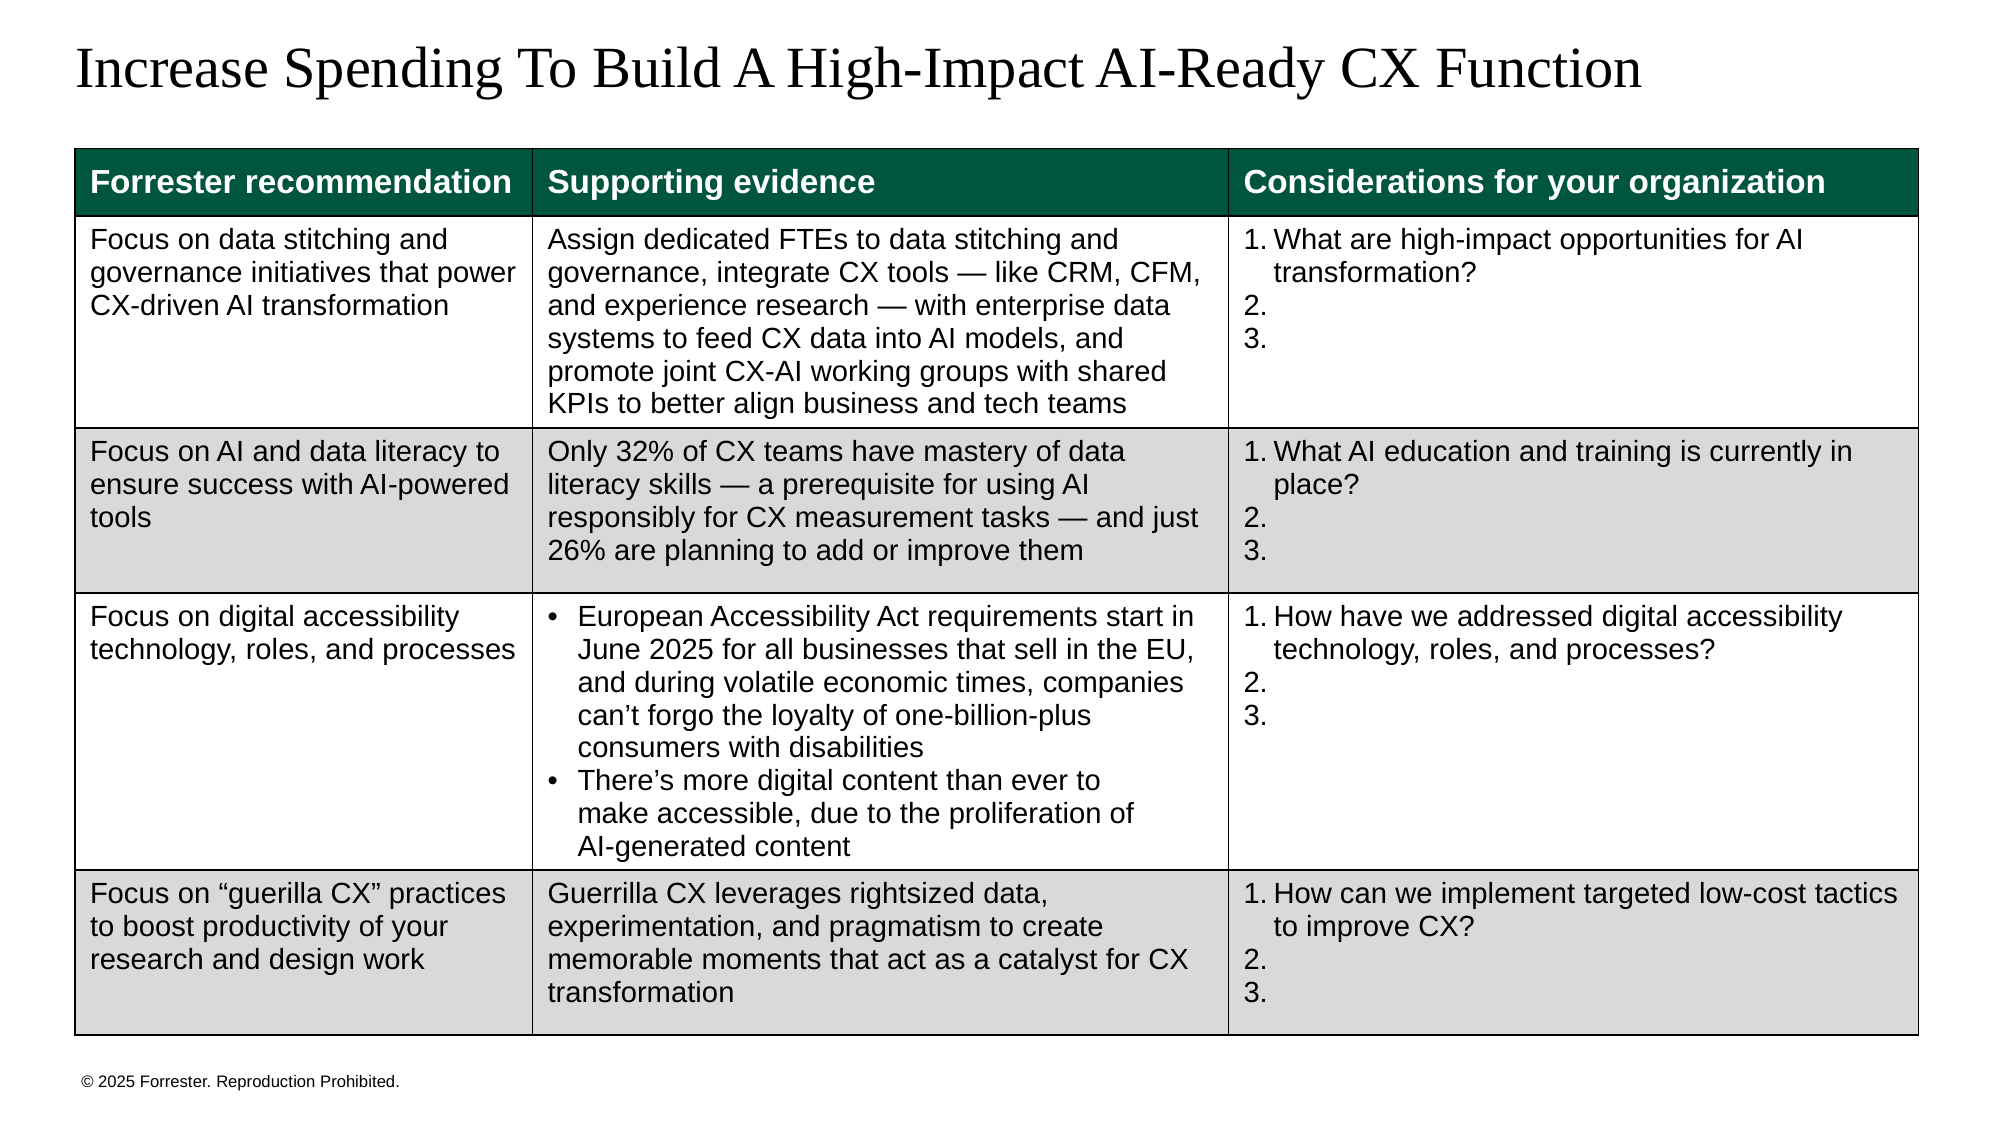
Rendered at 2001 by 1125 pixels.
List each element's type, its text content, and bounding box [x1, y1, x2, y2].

table_cell Only 32% of CX teams have mastery of data literacy skills — a prerequisite for using AI responsibly for CX measurement tasks — and just 26% are planning to add or improve them [533, 429, 1228, 592]
table_cell Focus on digital accessibility technology, roles, and processes [76, 594, 532, 869]
table_cell Guerrilla CX leverages rightsized data, experimentation, and pragmatism to create memorable moments that act as a catalyst for CX transformation [533, 871, 1228, 1034]
table_cell Focus on data stitching and governance initiatives that power CX-driven AI transformation [76, 226, 532, 427]
table_cell Assign dedicated FTEs to data stitching and governance, integrate CX tools — like CRM, CFM, and experience research — with enterprise data systems to feed CX data into AI models, and promote joint CX-AI working groups with shared KPIs to better align business and tech teams [533, 226, 1228, 427]
table_cell How can we implement targeted low-cost tactics to improve CX? [1229, 871, 1918, 1034]
table_cell What are high-impact opportunities for AI transformation? [1229, 226, 1918, 427]
table_cell Focus on “guerilla CX” practices to boost productivity of your research and design work [76, 871, 532, 1034]
table_cell How have we addressed digital accessibility technology, roles, and processes? [1229, 594, 1918, 869]
table_cell What AI education and training is currently in place? [1229, 429, 1918, 592]
table_cell European Accessibility Act requirements start in June 2025 for all businesses that sell in the EU, and during volatile economic times, companies can’t forgo the loyalty of one-billion-plus consumers with disabilities There’s more digital content than ever to make accessible, due to the proliferation of AI-generated content [533, 594, 1228, 869]
title Increase Spending To Build A High-Impact AI-Ready CX Function [75, 37, 1965, 226]
table_cell Focus on AI and data literacy to ensure success with AI-powered tools [76, 429, 532, 592]
